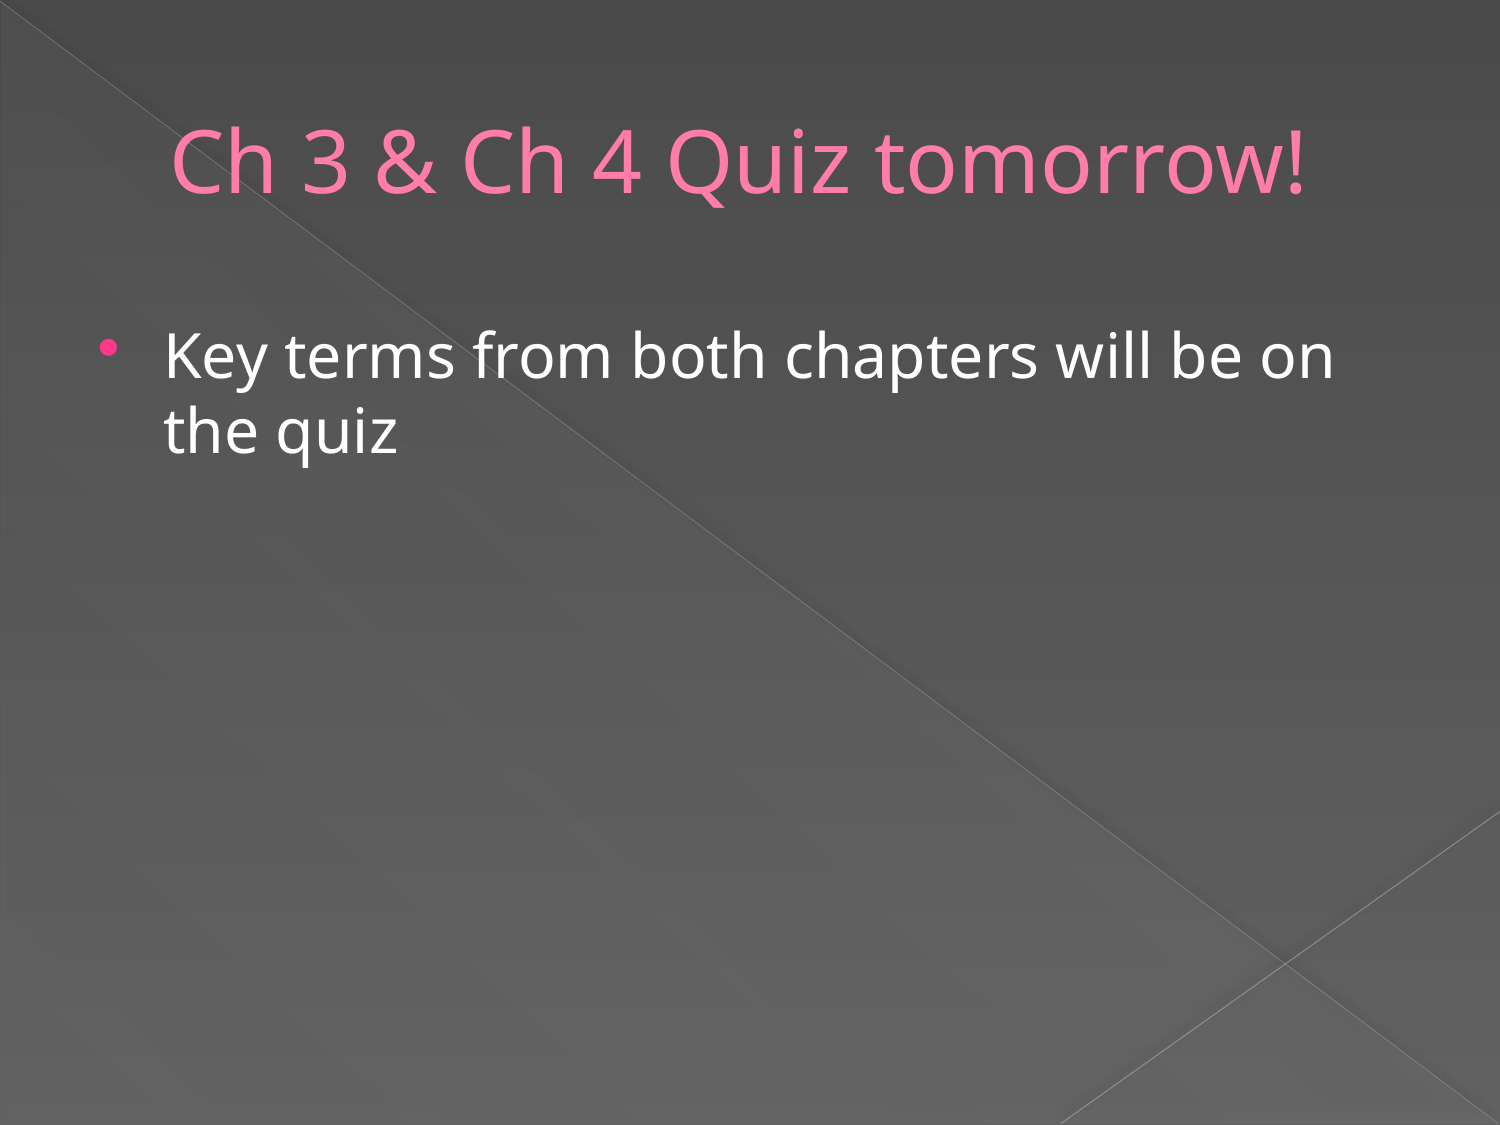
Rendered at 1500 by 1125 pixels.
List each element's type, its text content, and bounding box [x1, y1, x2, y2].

title Ch 3 & Ch 4 Quiz tomorrow! [75, 43, 1425, 274]
list Key terms from both chapters will be on the quiz [75, 308, 1425, 1059]
